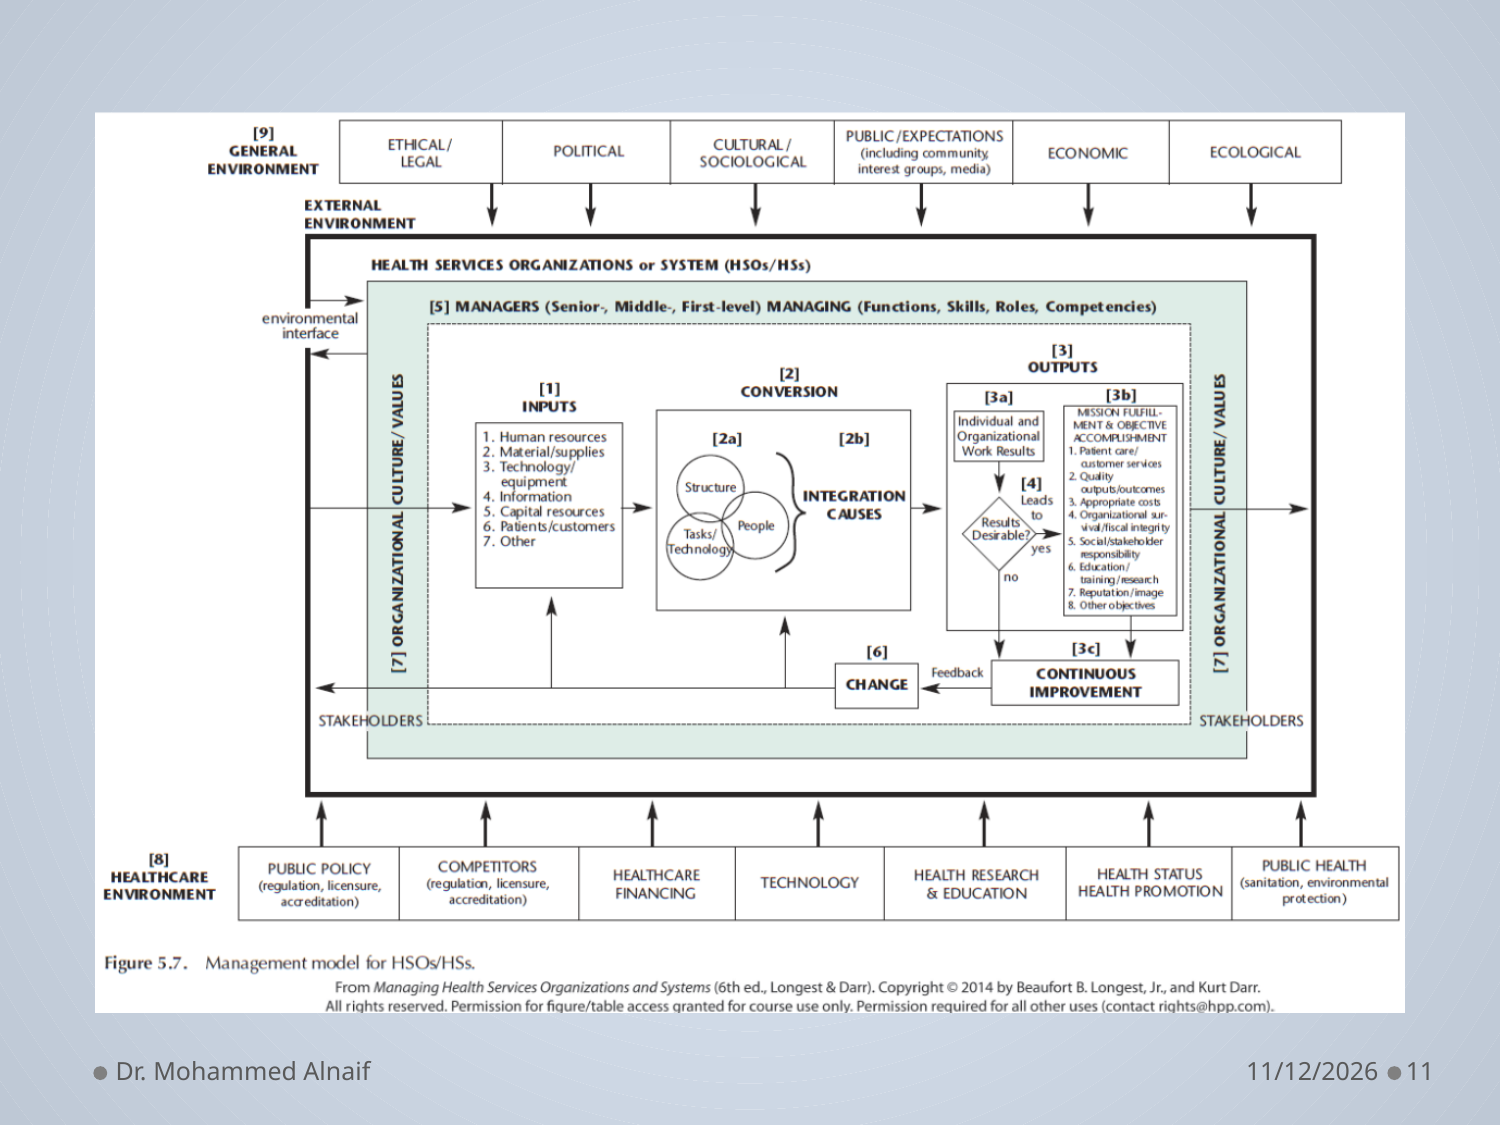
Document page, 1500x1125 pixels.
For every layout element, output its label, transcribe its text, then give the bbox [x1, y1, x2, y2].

slide_number 11 [1401, 1042, 1494, 1103]
footer Dr. Mohammed Alnaif [108, 1042, 294, 1103]
picture [299, 0, 1201, 1125]
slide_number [1204, 1042, 1386, 1103]
